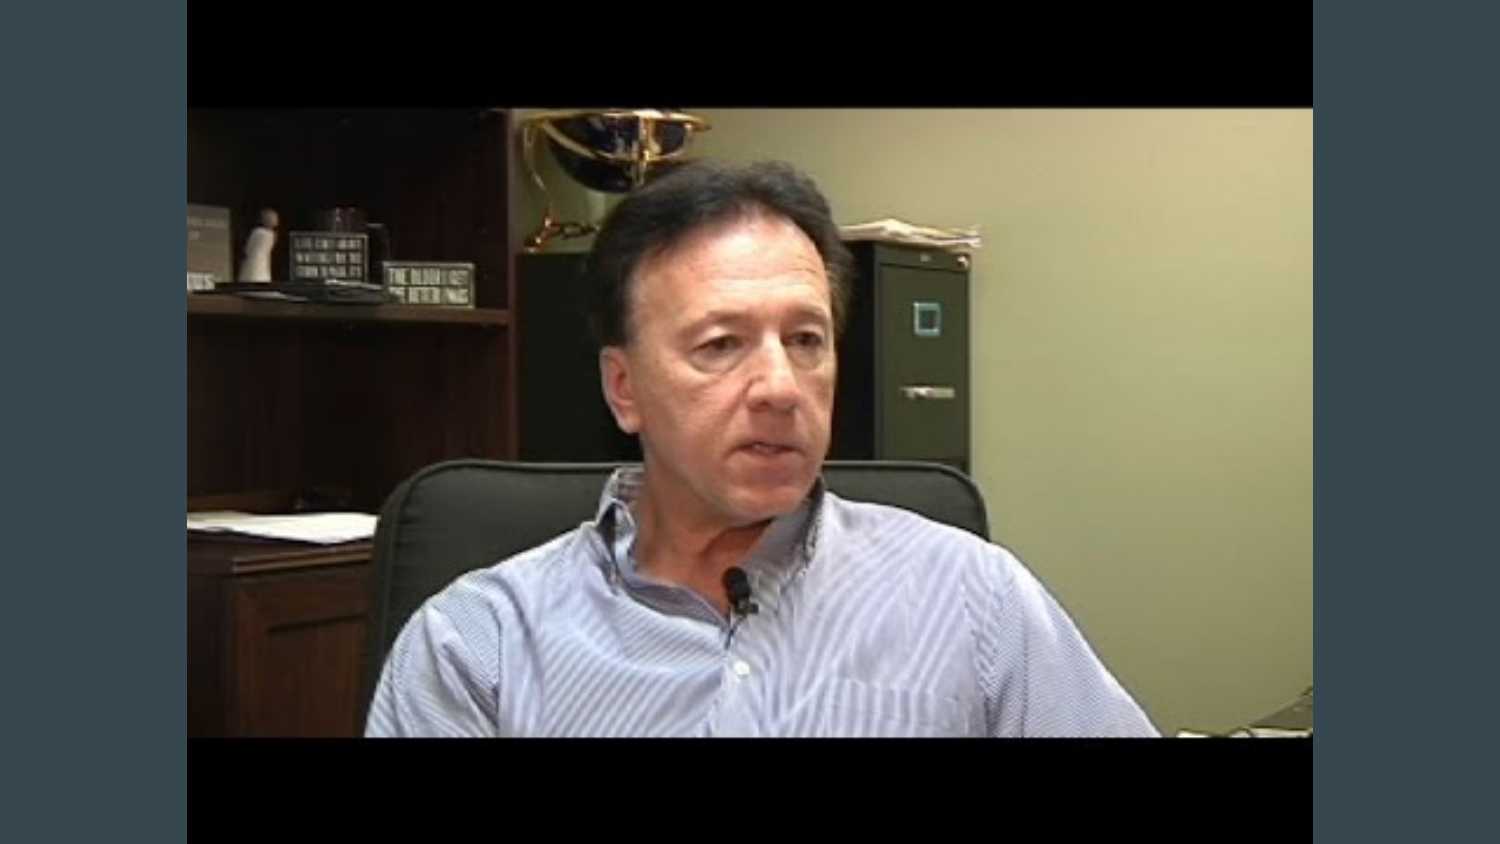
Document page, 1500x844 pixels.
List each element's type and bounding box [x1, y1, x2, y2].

picture [187, 0, 1313, 844]
